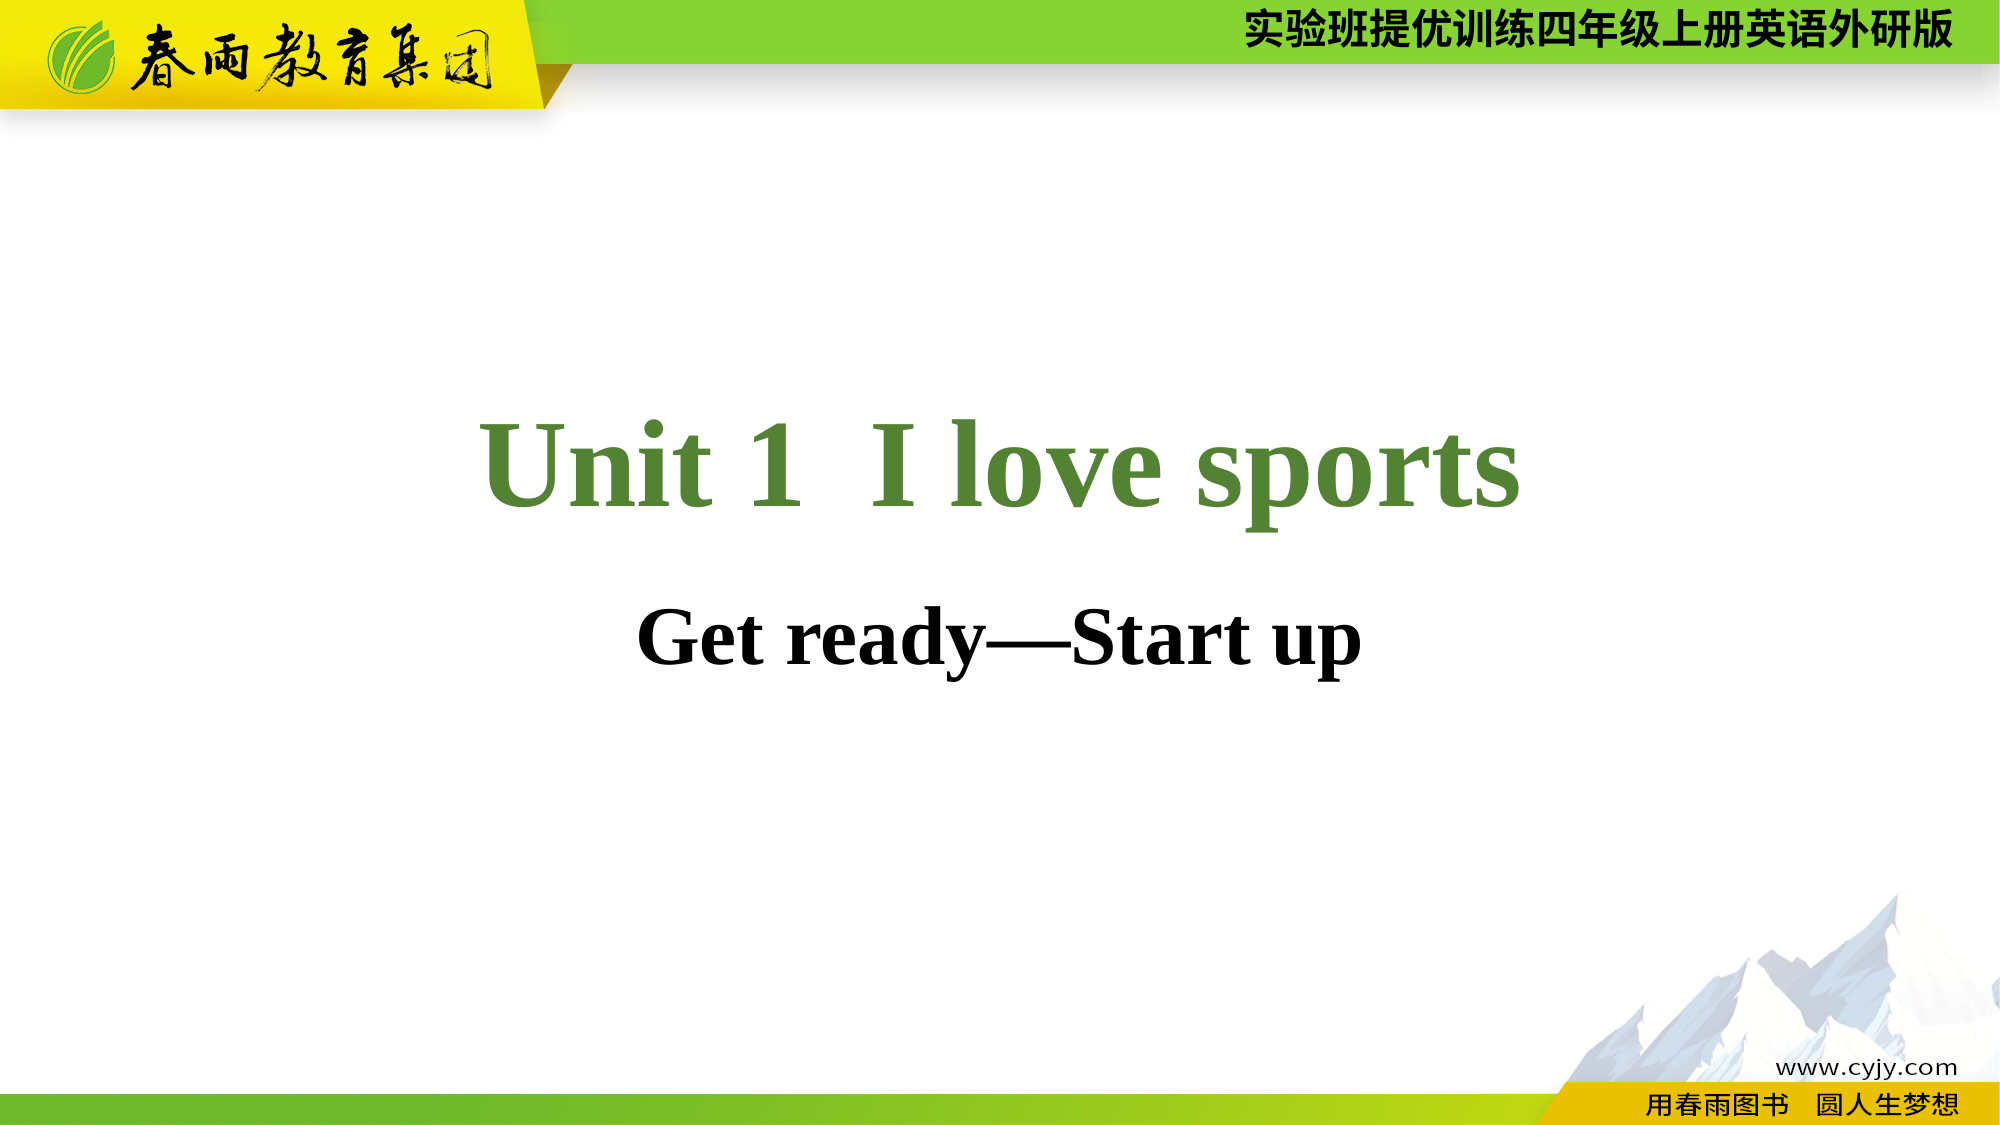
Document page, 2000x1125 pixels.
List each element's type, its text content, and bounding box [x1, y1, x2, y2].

picture [0, 689, 2000, 1125]
picture [0, 0, 2000, 298]
text_box Unit 1 I love sports Get ready—Start up [0, 298, 2000, 689]
